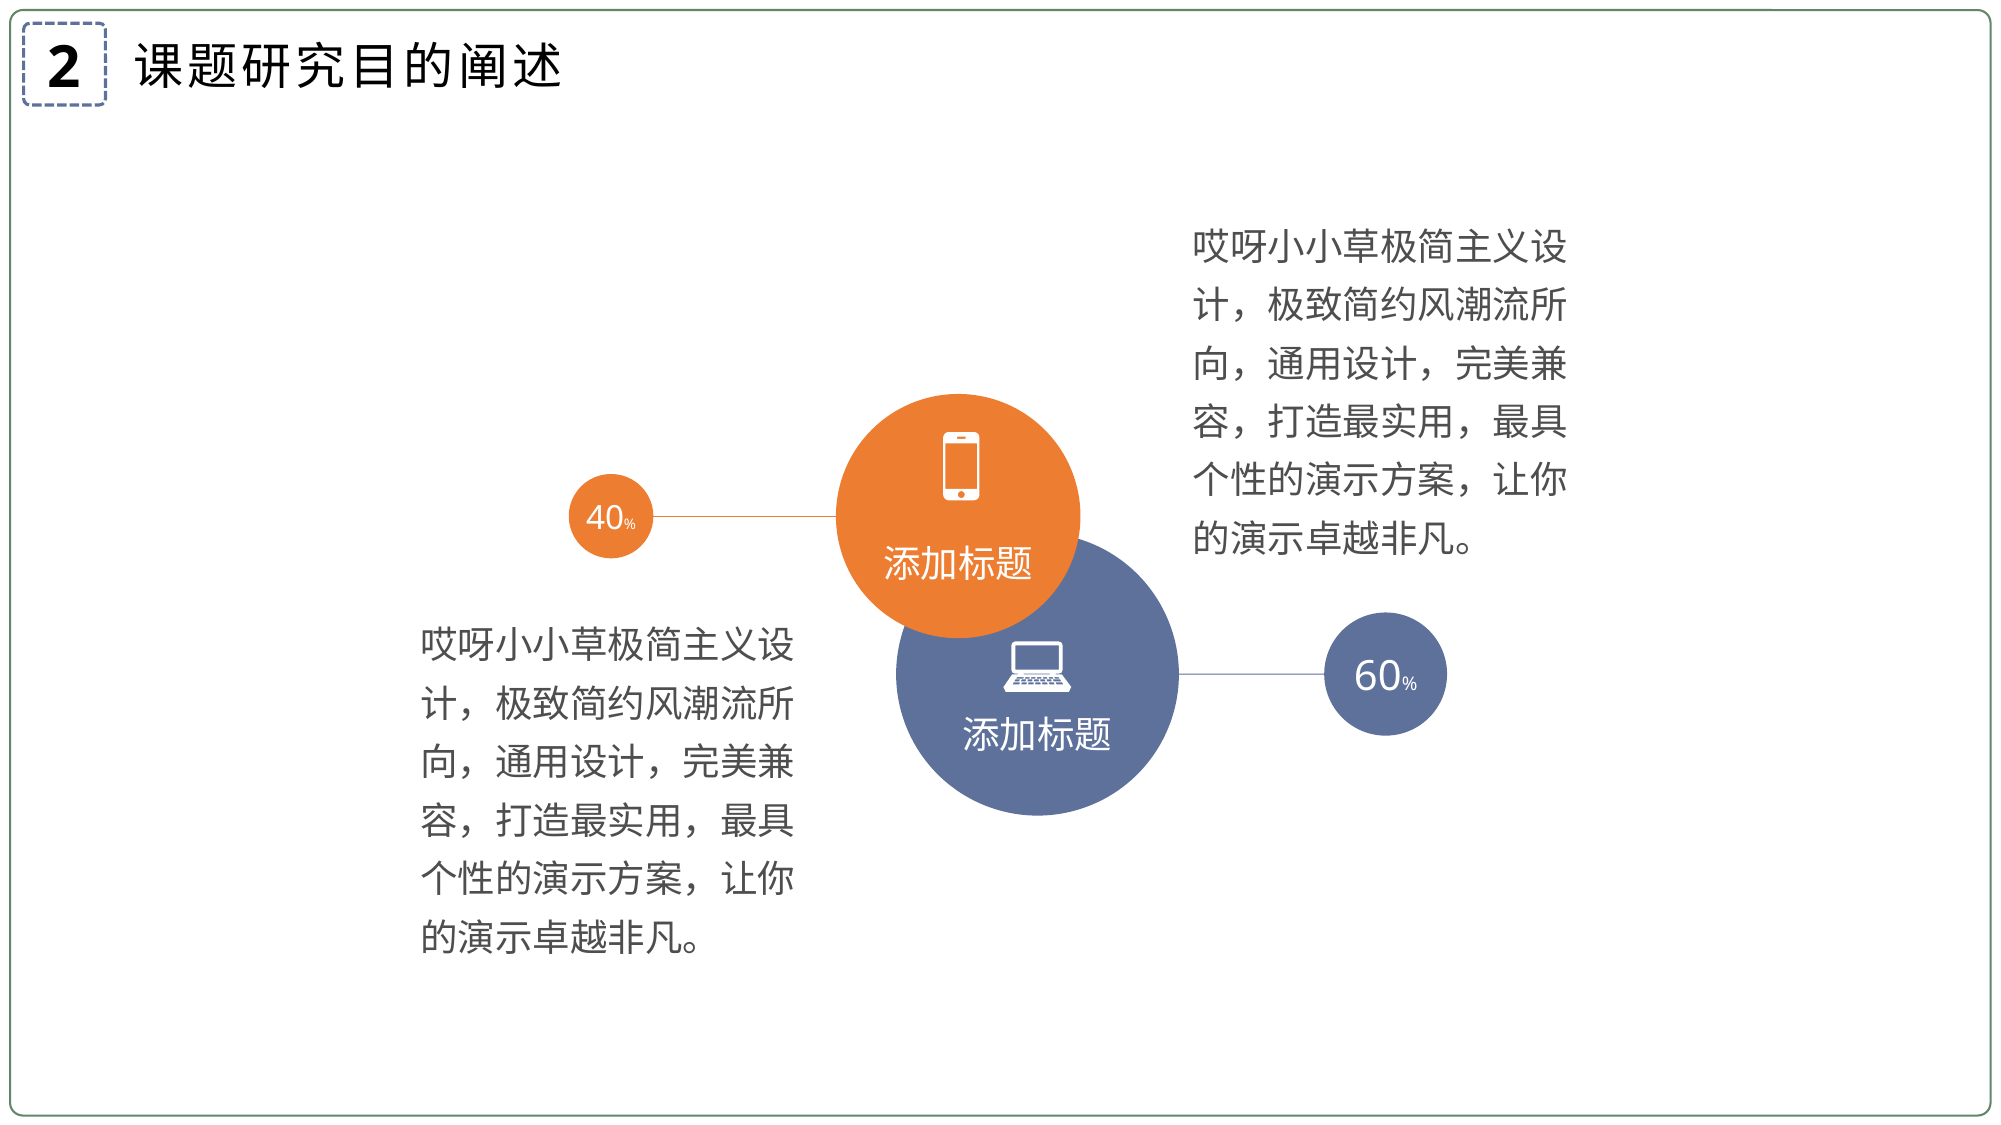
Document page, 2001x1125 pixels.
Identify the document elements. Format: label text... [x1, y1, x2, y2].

text_box [1003, 641, 1072, 692]
text_box 添加标题 [895, 538, 1180, 817]
text_box 添加标题 [834, 392, 1082, 640]
text_box 课题研究目的阐述 [106, 22, 590, 107]
text_box 40% [567, 472, 655, 560]
text_box 60% [1323, 611, 1449, 737]
text_box 哎呀小小草极简主义设计，极致简约风潮流所向，通用设计，完美兼容，打造最实用，最具个性的演示方案，让你的演示卓越非凡。 [405, 600, 812, 956]
text_box 2 [22, 22, 107, 107]
text_box 哎呀小小草极简主义设计，极致简约风潮流所向，通用设计，完美兼容，打造最实用，最具个性的演示方案，让你的演示卓越非凡。 [1178, 201, 1595, 568]
text_box [9, 8, 1992, 1117]
text_box [943, 432, 980, 501]
